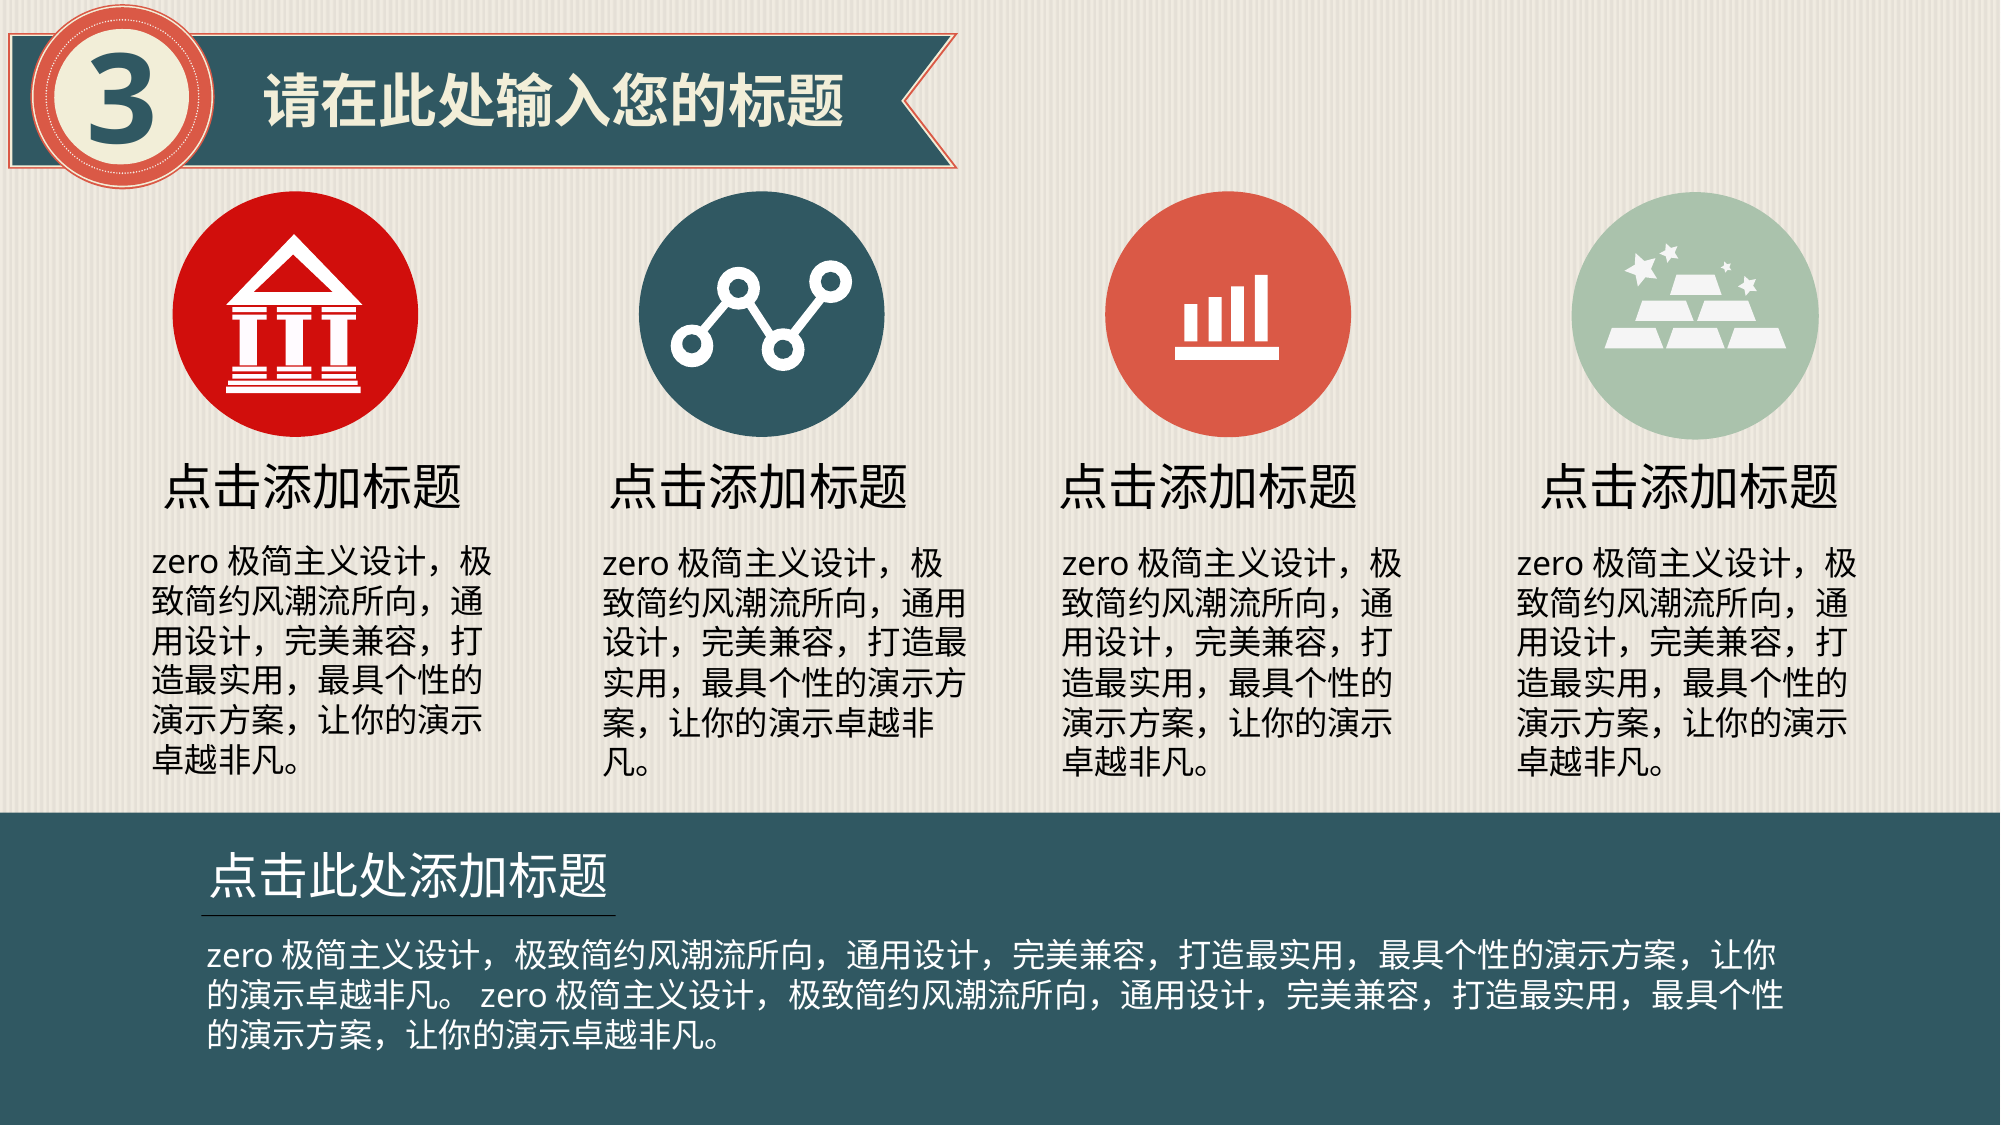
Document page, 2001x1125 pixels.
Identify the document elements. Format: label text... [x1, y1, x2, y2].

text_box zero极简主义设计，极致简约风潮流所向，通用设计，完美兼容，打造最实用，最具个性的演示方案，让你的演示卓越非凡。 [1047, 534, 1438, 789]
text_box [30, 3, 215, 190]
text_box [0, 812, 2000, 1125]
text_box 点击添加标题 [1524, 448, 1855, 524]
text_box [1571, 191, 1819, 440]
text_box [1104, 191, 1352, 438]
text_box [638, 191, 885, 438]
text_box 点击添加标题 [594, 448, 924, 524]
text_box 点击此处添加标题 [193, 837, 624, 912]
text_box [172, 191, 419, 438]
text_box zero极简主义设计，极致简约风潮流所向，通用设计，完美兼容，打造最实用，最具个性的演示方案，让你的演示卓越非凡。zero极简主义设计，极致简约风潮流所向，通用设计，完美兼容，打造最实用，最具个性的演示方案，让你的演示卓越非凡。 [191, 926, 1806, 1061]
text_box zero极简主义设计，极致简约风潮流所向，通用设计，完美兼容，打造最实用，最具个性的演示方案，让你的演示卓越非凡。 [1501, 534, 1894, 789]
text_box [219, 32, 959, 169]
text_box zero极简主义设计，极致简约风潮流所向，通用设计，完美兼容，打造最实用，最具个性的演示方案，让你的演示卓越非凡。 [587, 534, 984, 789]
text_box zero极简主义设计，极致简约风潮流所向，通用设计，完美兼容，打造最实用，最具个性的演示方案，让你的演示卓越非凡。 [136, 532, 521, 787]
text_box 点击添加标题 [147, 448, 478, 524]
text_box 点击添加标题 [1043, 448, 1374, 524]
picture [0, 0, 2001, 1125]
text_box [7, 32, 25, 169]
